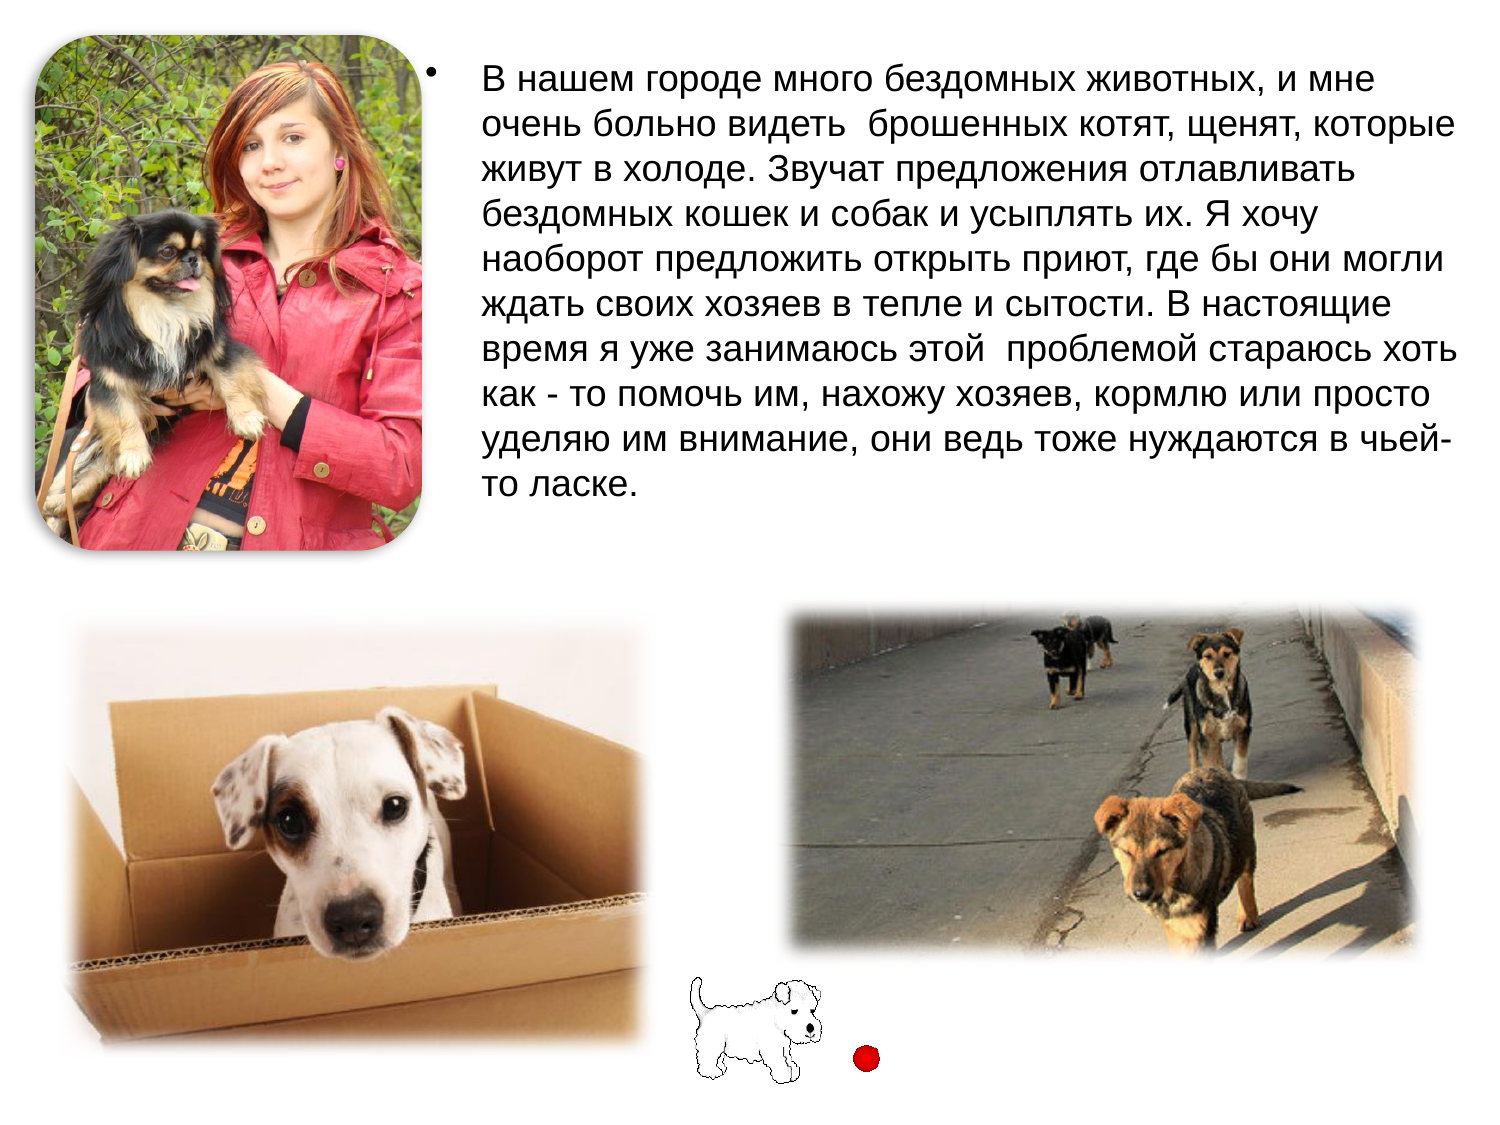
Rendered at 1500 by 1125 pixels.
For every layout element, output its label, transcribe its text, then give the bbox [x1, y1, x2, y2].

footer www.sliderpoint.org [512, 1024, 988, 1103]
picture [58, 609, 657, 1058]
list В нашем городе много бездомных животных, и мне очень больно видеть брошенных котят, щенят, которые живут в холоде. Звучат предложения отлавливать бездомных кошек и собак и усыплять их. Я хочу наоборот предложить открыть приют, где бы они могли ждать своих хозяев в тепле и сытости. В настоящие время я уже занимаюсь этой проблемой стараюсь хоть как - то помочь им, нахожу хозяев, кормлю или просто уделяю им внимание, они ведь тоже нуждаются в чьей- то ласке. [427, 46, 1500, 540]
picture [667, 972, 907, 1086]
picture [773, 597, 1427, 966]
picture [34, 34, 422, 551]
